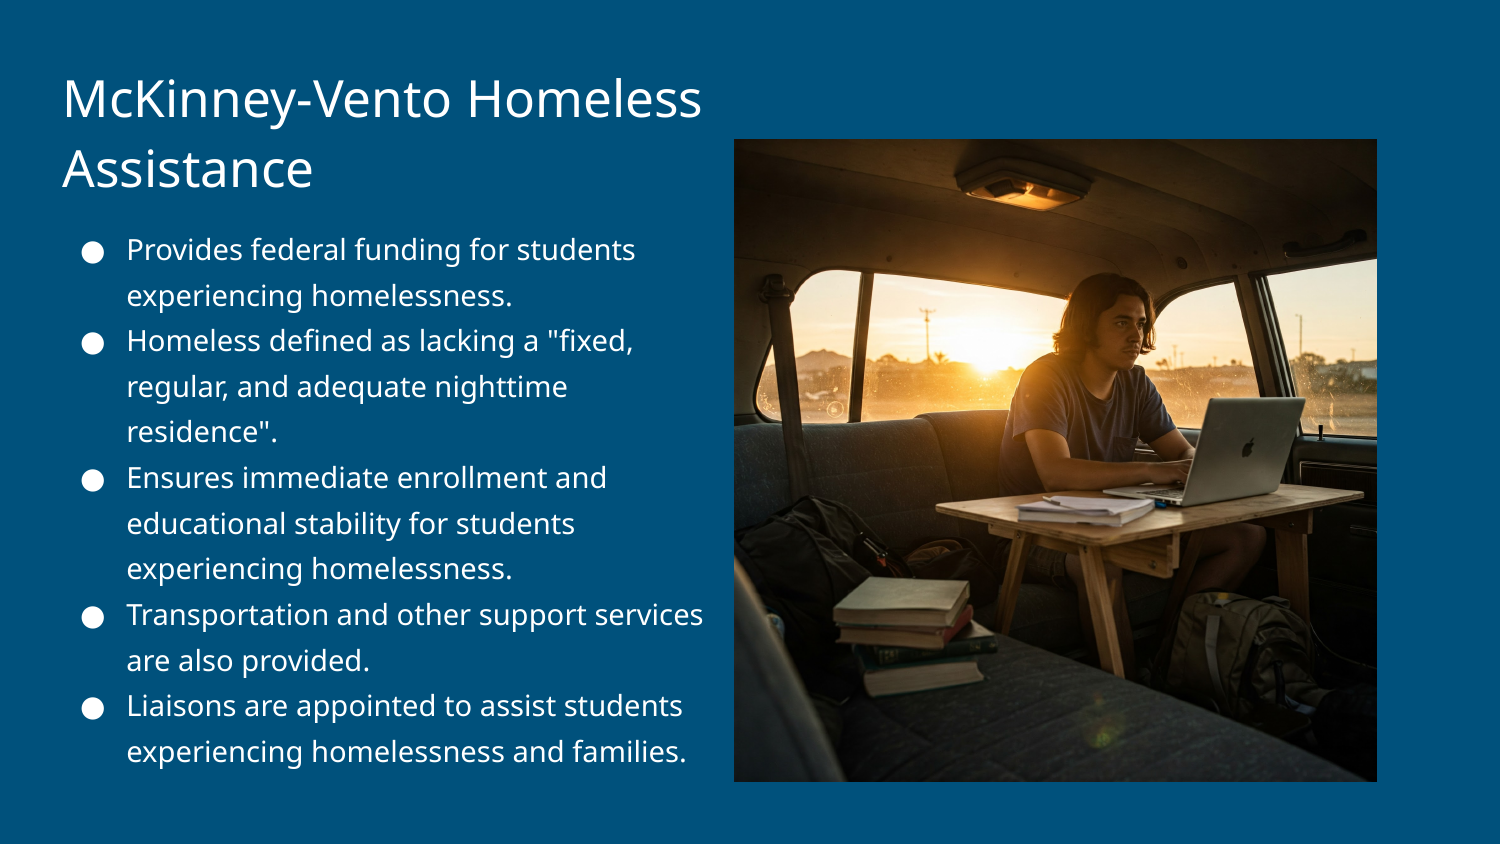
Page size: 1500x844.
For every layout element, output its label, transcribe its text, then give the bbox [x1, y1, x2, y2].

title McKinney-Vento Homeless Assistance [63, 63, 927, 203]
list Provides federal funding for students experiencing homelessness. Homeless defined as lacking a "fixed, regular, and adequate nighttime residence". Ensures immediate enrollment and educational stability for students experiencing homelessness. Transportation and other support services are also provided. Liaisons are appointed to assist students experiencing homelessness and families. [63, 223, 705, 782]
picture [735, 140, 1376, 781]
